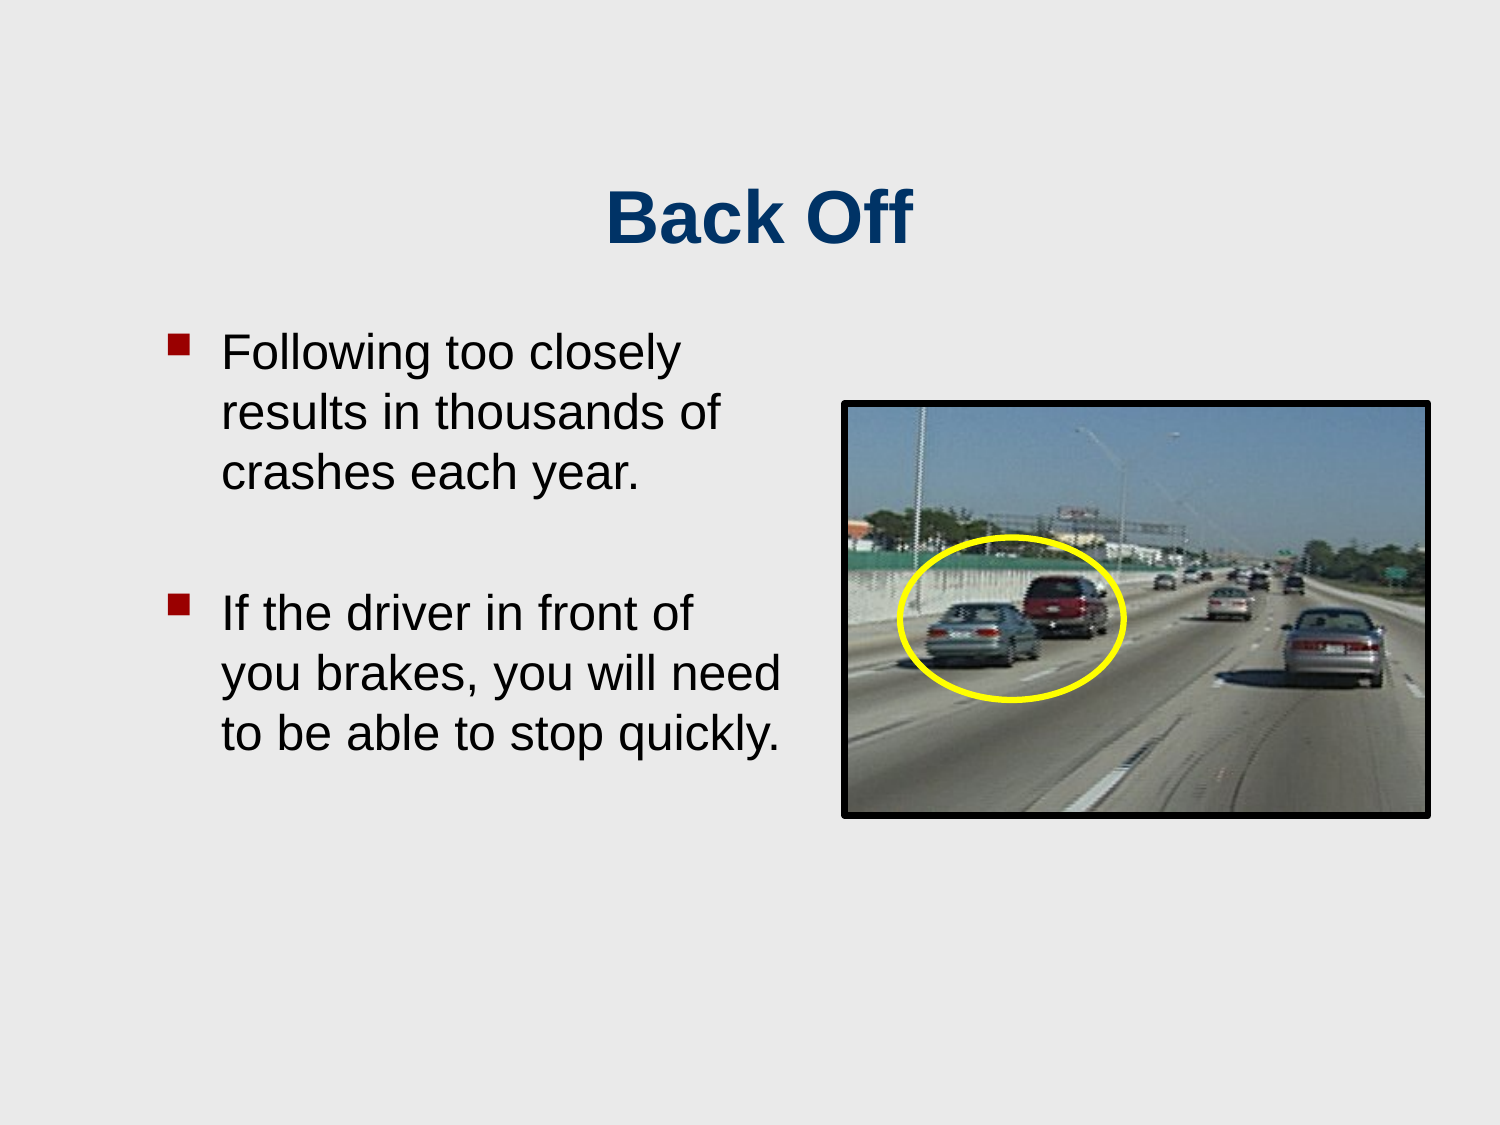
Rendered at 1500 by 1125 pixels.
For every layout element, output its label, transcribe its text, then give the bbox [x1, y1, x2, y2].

list Following too closely results in thousands of crashes each year. If the driver in front of you brakes, you will need to be able to stop quickly. [149, 312, 804, 1001]
picture [847, 406, 1426, 813]
title Back Off [37, 160, 1483, 267]
